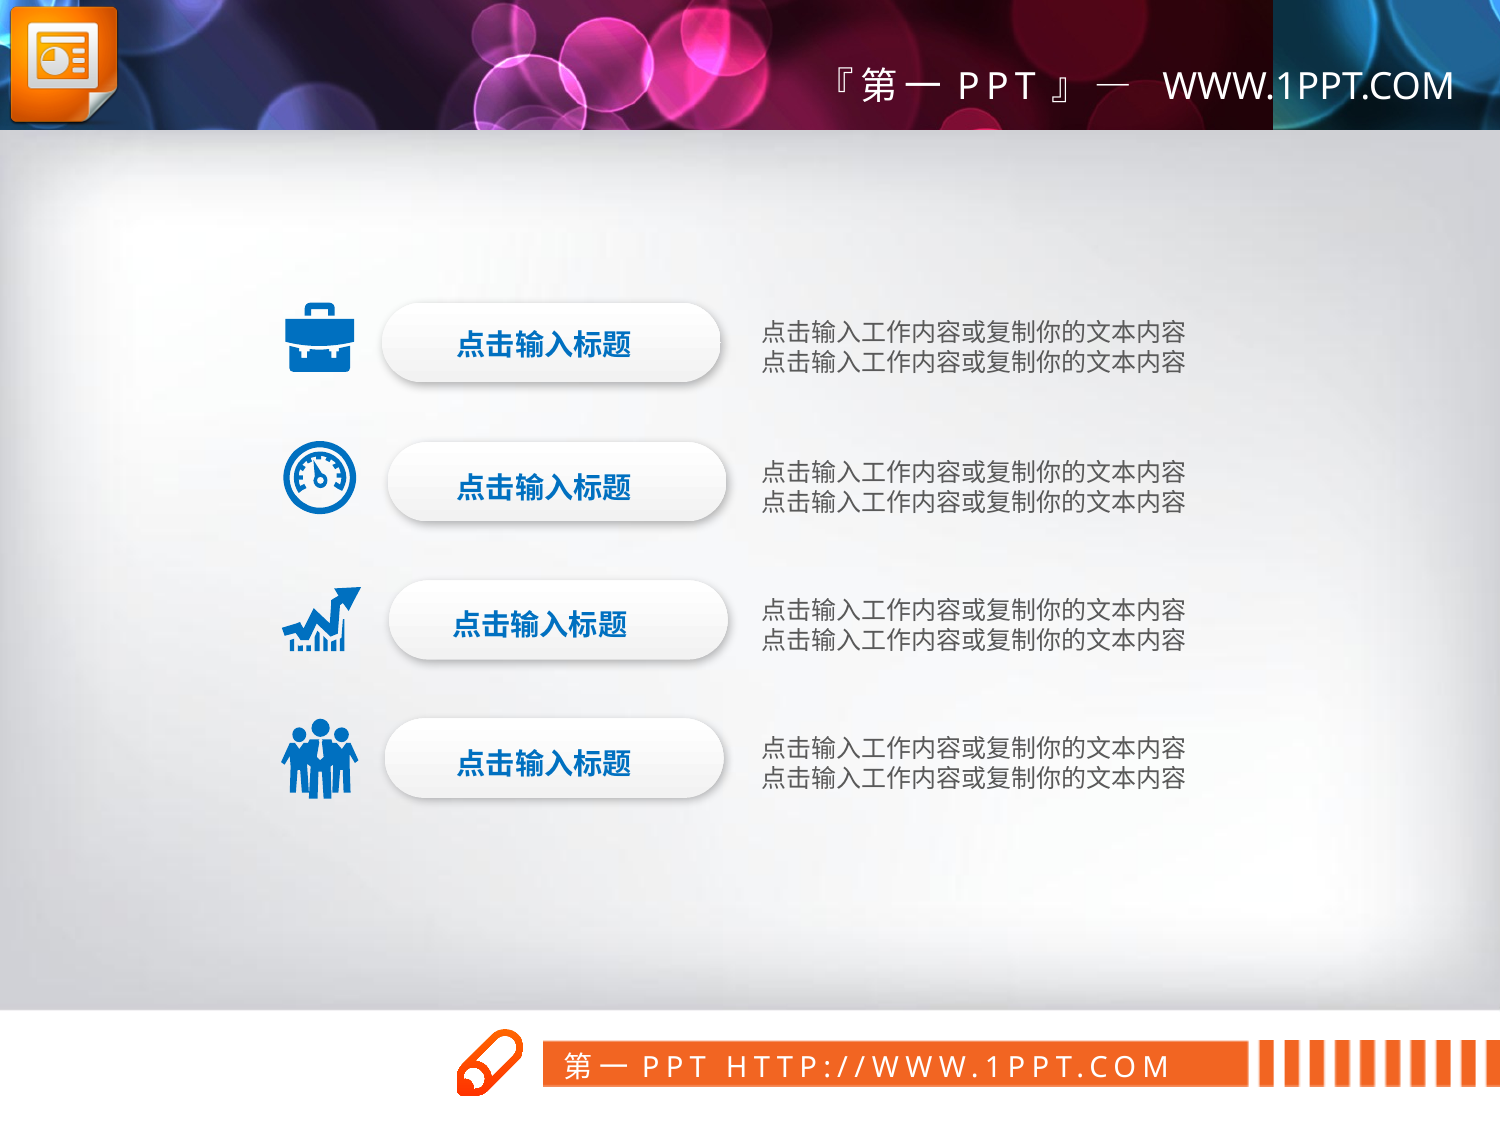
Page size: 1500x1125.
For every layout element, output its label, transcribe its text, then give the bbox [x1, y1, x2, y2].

text_box 点击输入工作内容或复制你的文本内容 点击输入工作内容或复制你的文本内容 [750, 726, 1306, 798]
text_box [304, 302, 335, 316]
text_box [389, 580, 728, 660]
text_box [339, 619, 345, 652]
picture [0, 0, 1500, 1012]
text_box [289, 638, 295, 652]
text_box [381, 302, 721, 383]
text_box [306, 644, 311, 652]
text_box [283, 441, 357, 515]
text_box [285, 318, 355, 346]
text_box [384, 718, 724, 798]
text_box 点击输入标题 [445, 463, 644, 510]
text_box [281, 727, 359, 799]
picture [543, 1040, 1500, 1087]
text_box [281, 587, 362, 641]
text_box [297, 644, 303, 652]
text_box [331, 639, 337, 652]
text_box [387, 442, 727, 522]
text_box [314, 630, 320, 652]
text_box 点击输入工作内容或复制你的文本内容 点击输入工作内容或复制你的文本内容 [750, 450, 1306, 522]
text_box 点击输入工作内容或复制你的文本内容 点击输入工作内容或复制你的文本内容 [750, 588, 1306, 660]
text_box [289, 345, 351, 372]
text_box [311, 718, 330, 737]
text_box 点击输入标题 [440, 601, 640, 648]
text_box 点击输入标题 [445, 321, 644, 368]
text_box [323, 635, 328, 652]
text_box 点击输入工作内容或复制你的文本内容 点击输入工作内容或复制你的文本内容 [750, 311, 1306, 383]
text_box 点击输入标题 [445, 740, 644, 787]
